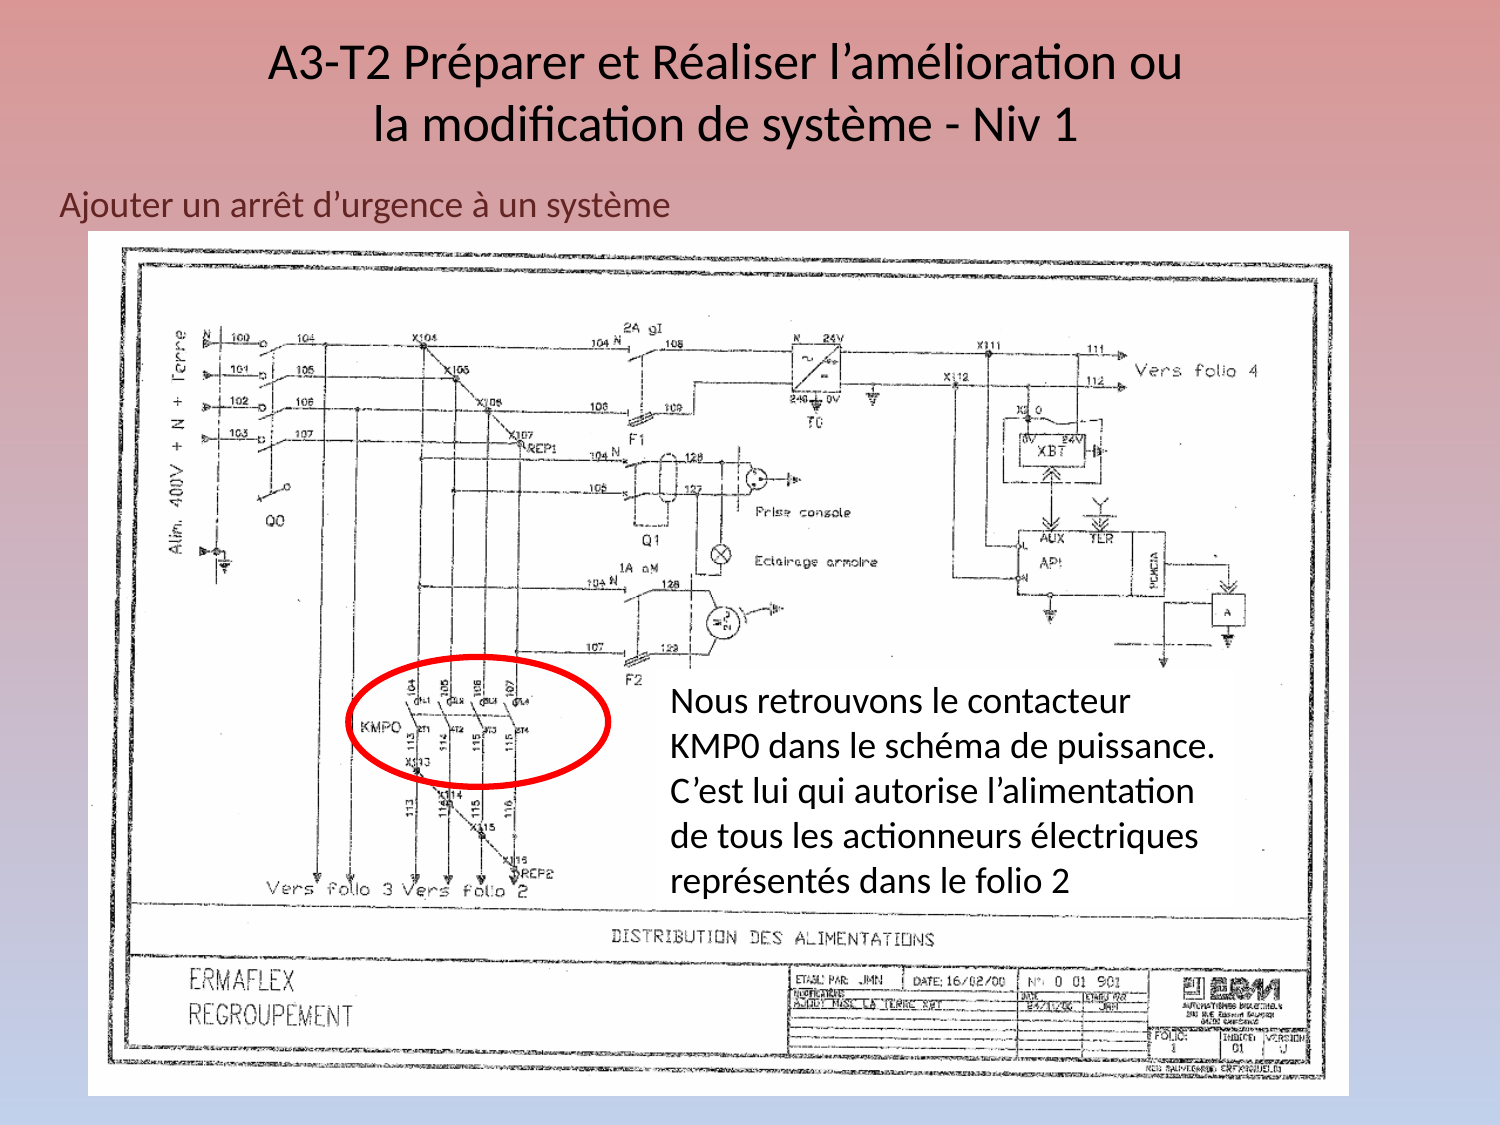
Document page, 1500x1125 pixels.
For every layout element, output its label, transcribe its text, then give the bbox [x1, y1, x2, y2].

text_box A3-T2 Préparer et Réaliser l’amélioration ou la modification de système - Niv 1 [242, 19, 1211, 161]
picture [88, 231, 1350, 1097]
text_box Ajouter un arrêt d’urgence à un système [44, 172, 687, 233]
